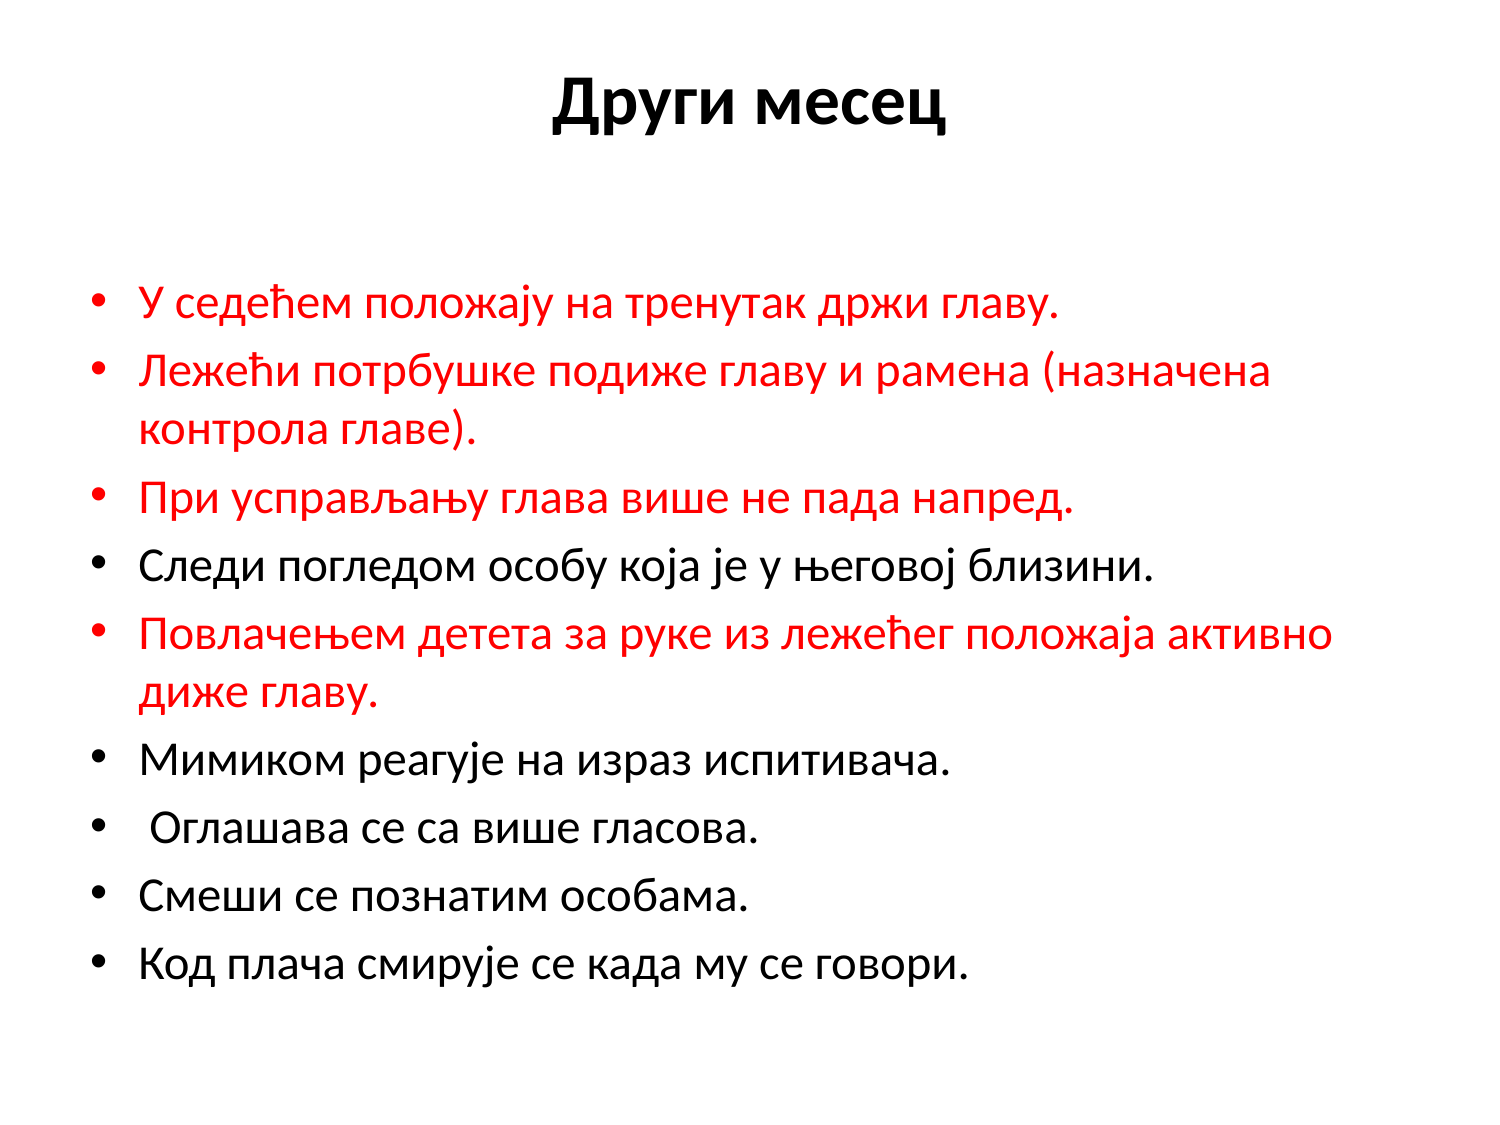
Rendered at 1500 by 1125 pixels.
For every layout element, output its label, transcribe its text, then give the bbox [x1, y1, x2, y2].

list У седећем положају на тренутак држи главу. Лежећи потрбушке подиже главу и рамена (назначена контрола главе). При усправљању глава више не пада напред. Следи погледом особу која је у његовој близини. Повлачењем детета за руке из лежећег положаја активно диже главу. Мимиком реагује на израз испитивача. Оглашава се са више гласова. Смеши се познатим особама. Код плача смирује се када му се говори. [75, 262, 1425, 1005]
title Други месец [75, 45, 1425, 233]
